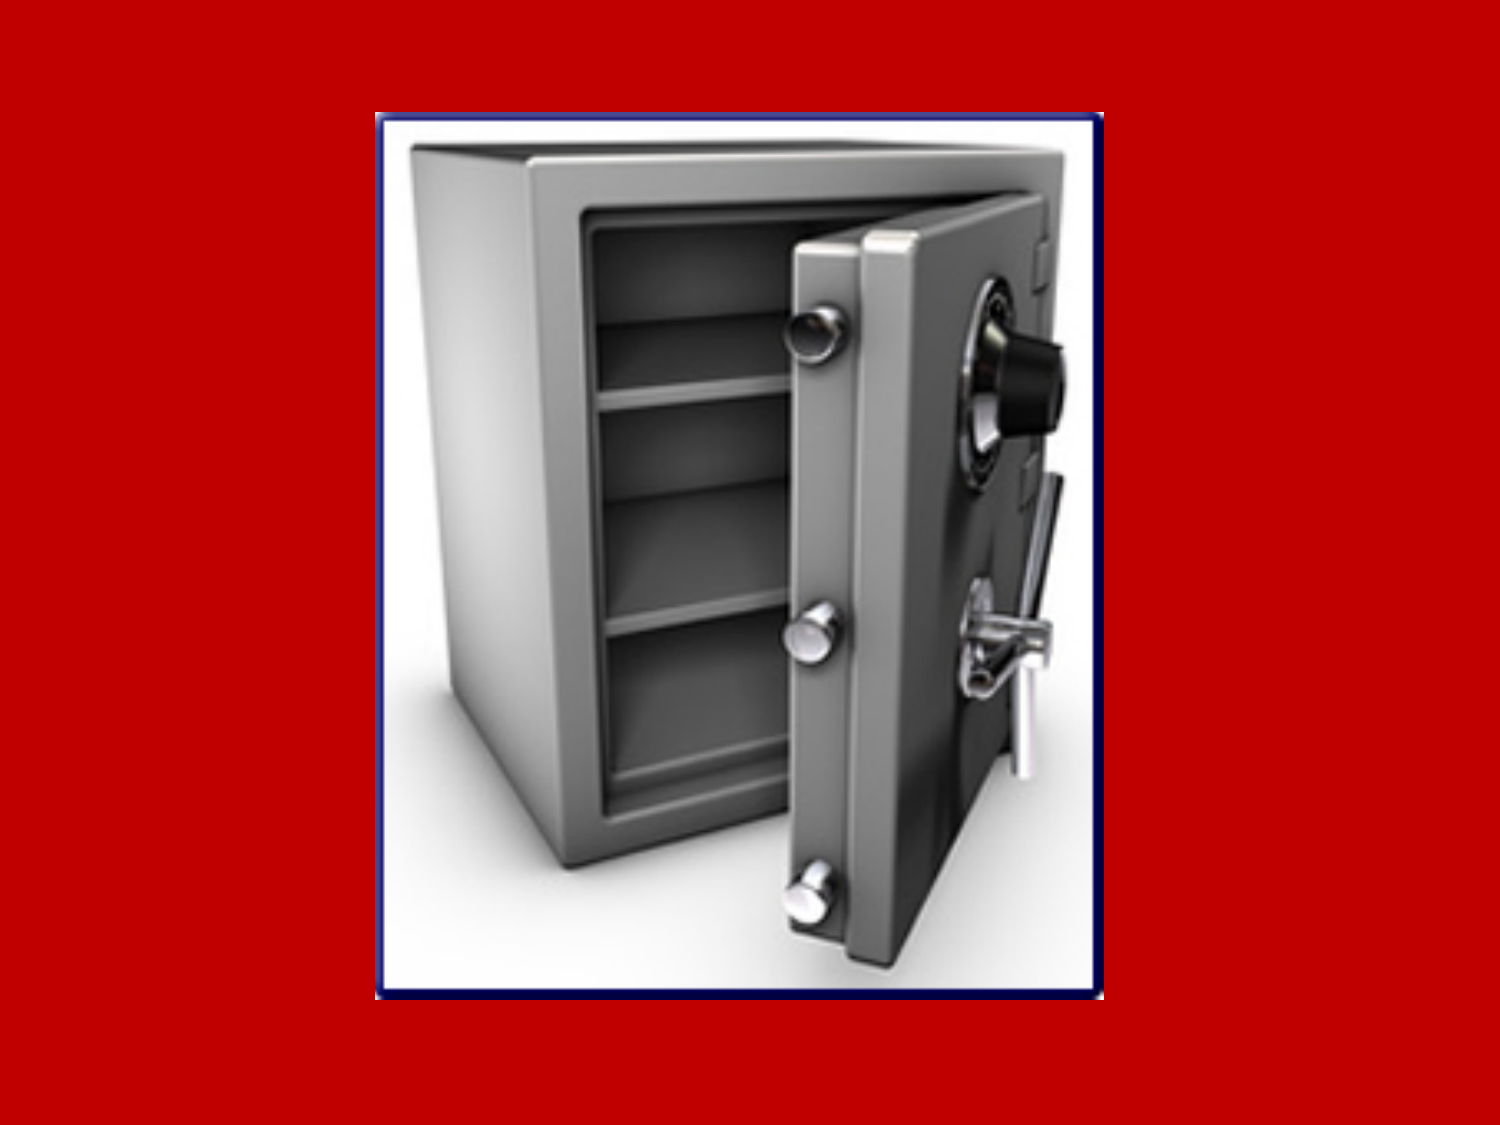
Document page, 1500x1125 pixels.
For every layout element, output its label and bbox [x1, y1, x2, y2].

picture [374, 112, 1104, 1001]
